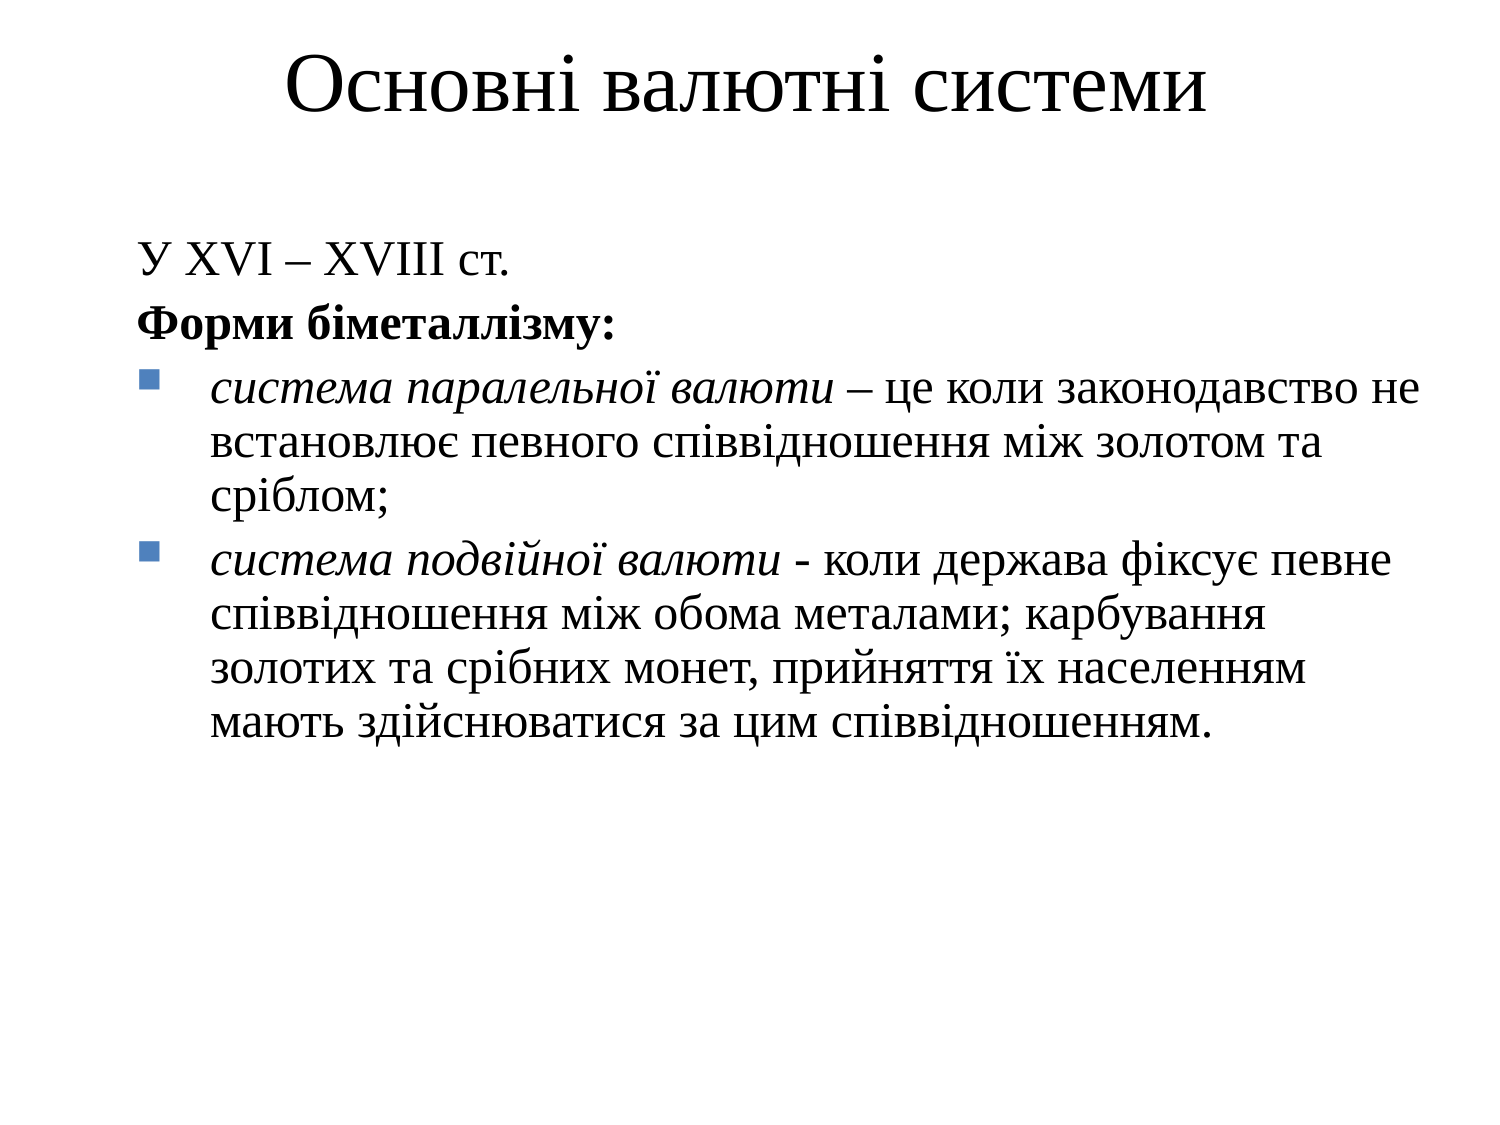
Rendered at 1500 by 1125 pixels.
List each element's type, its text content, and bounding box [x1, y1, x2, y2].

text_box У XVI – XVIII ст. Форми біметаллізму: система паралельної валюти – це коли законодавство не встановлює певного співвідношення між золотом та сріблом; система подвійної валюти - коли держава фіксує певне співвідношення між обома металами; карбування золотих та срібних монет, прийняття їх населенням мають здійснюватися за цим співвідношенням. [121, 224, 1459, 1024]
text_box Основні валютні системи [31, 19, 1461, 138]
